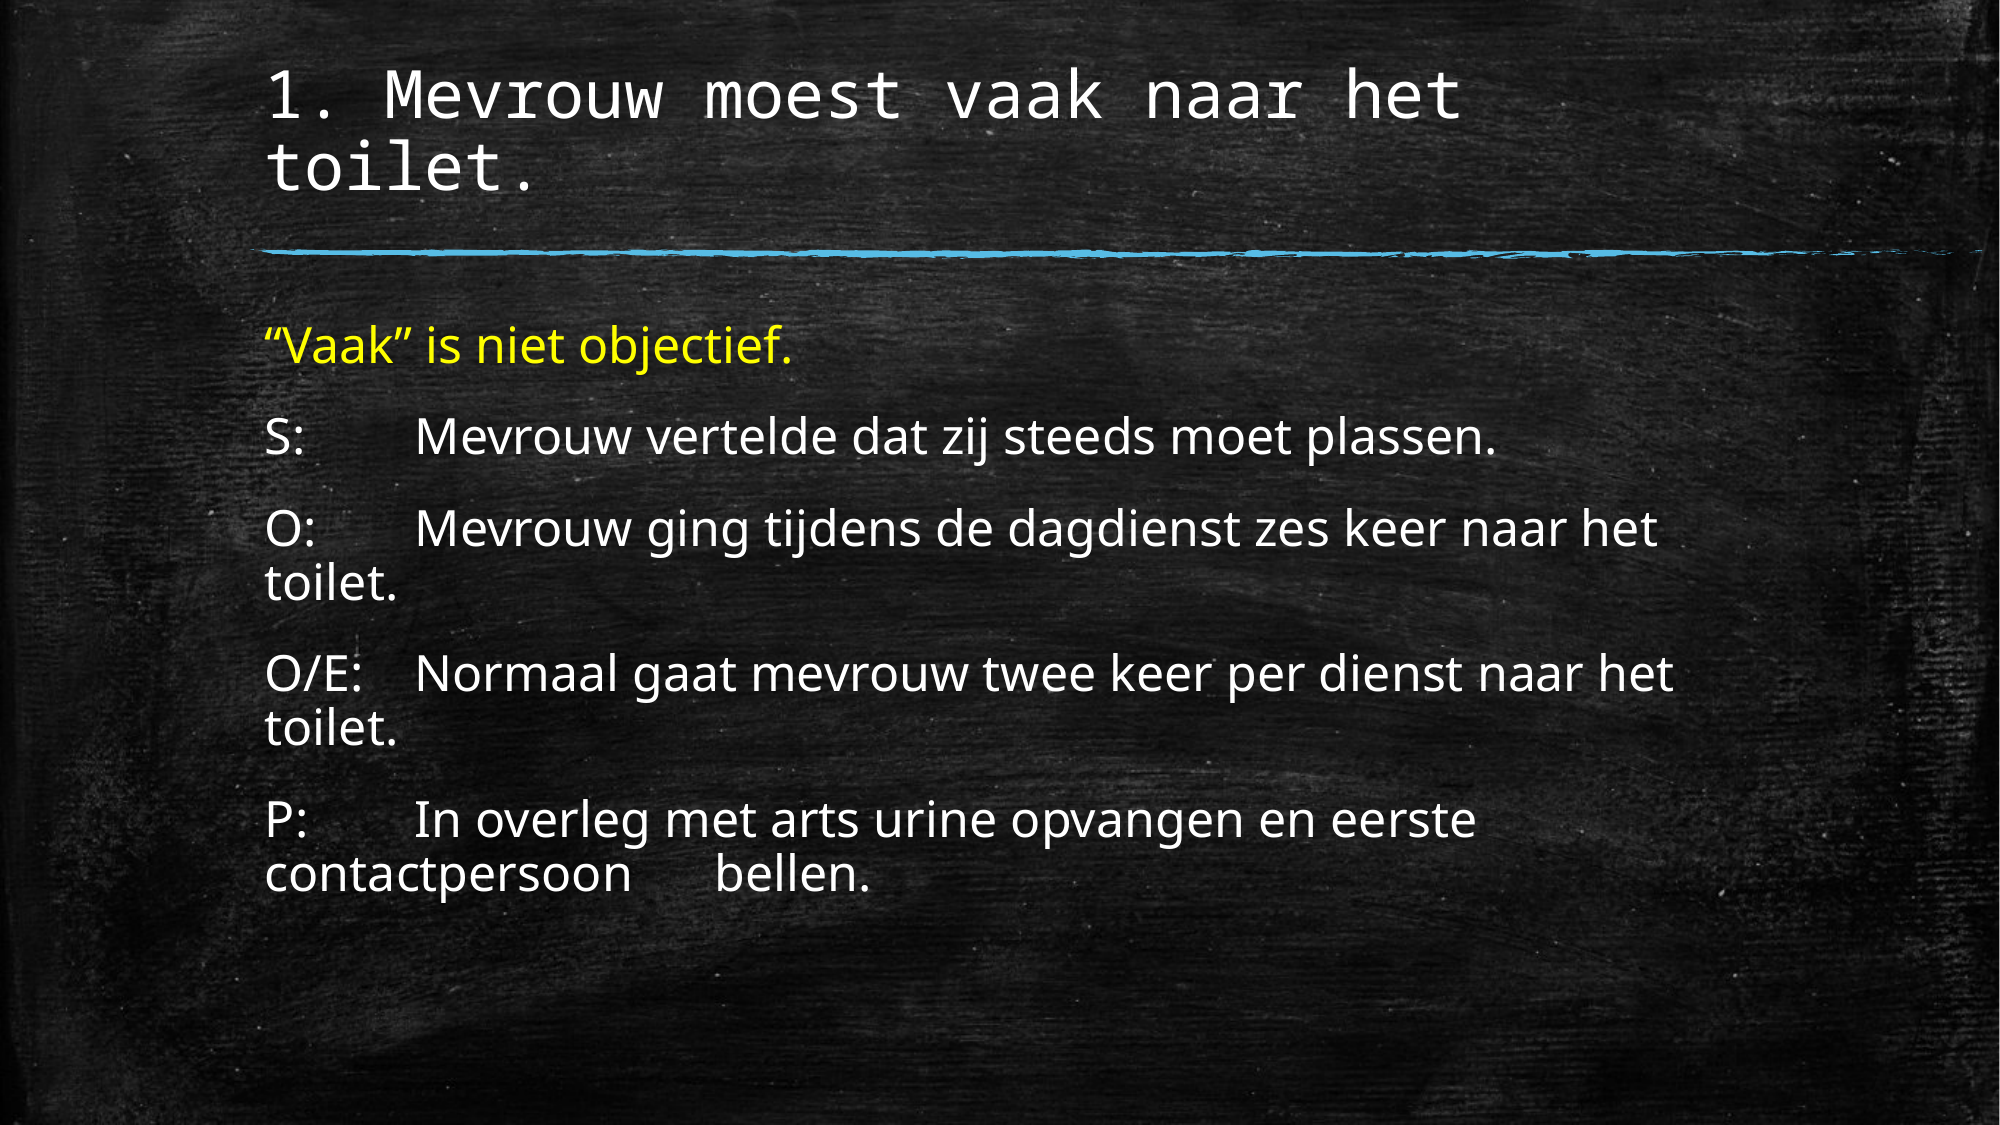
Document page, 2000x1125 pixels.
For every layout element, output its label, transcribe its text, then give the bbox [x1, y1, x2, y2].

list “Vaak” is niet objectief. S: Mevrouw vertelde dat zij steeds moet plassen. O: Mevrouw ging tijdens de dagdienst zes keer naar het toilet. O/E: Normaal gaat mevrouw twee keer per dienst naar het toilet. P: In overleg met arts urine opvangen en eerste contactpersoon bellen. [249, 312, 1750, 1013]
title 1. Mevrouw moest vaak naar het toilet. [249, 45, 1750, 213]
